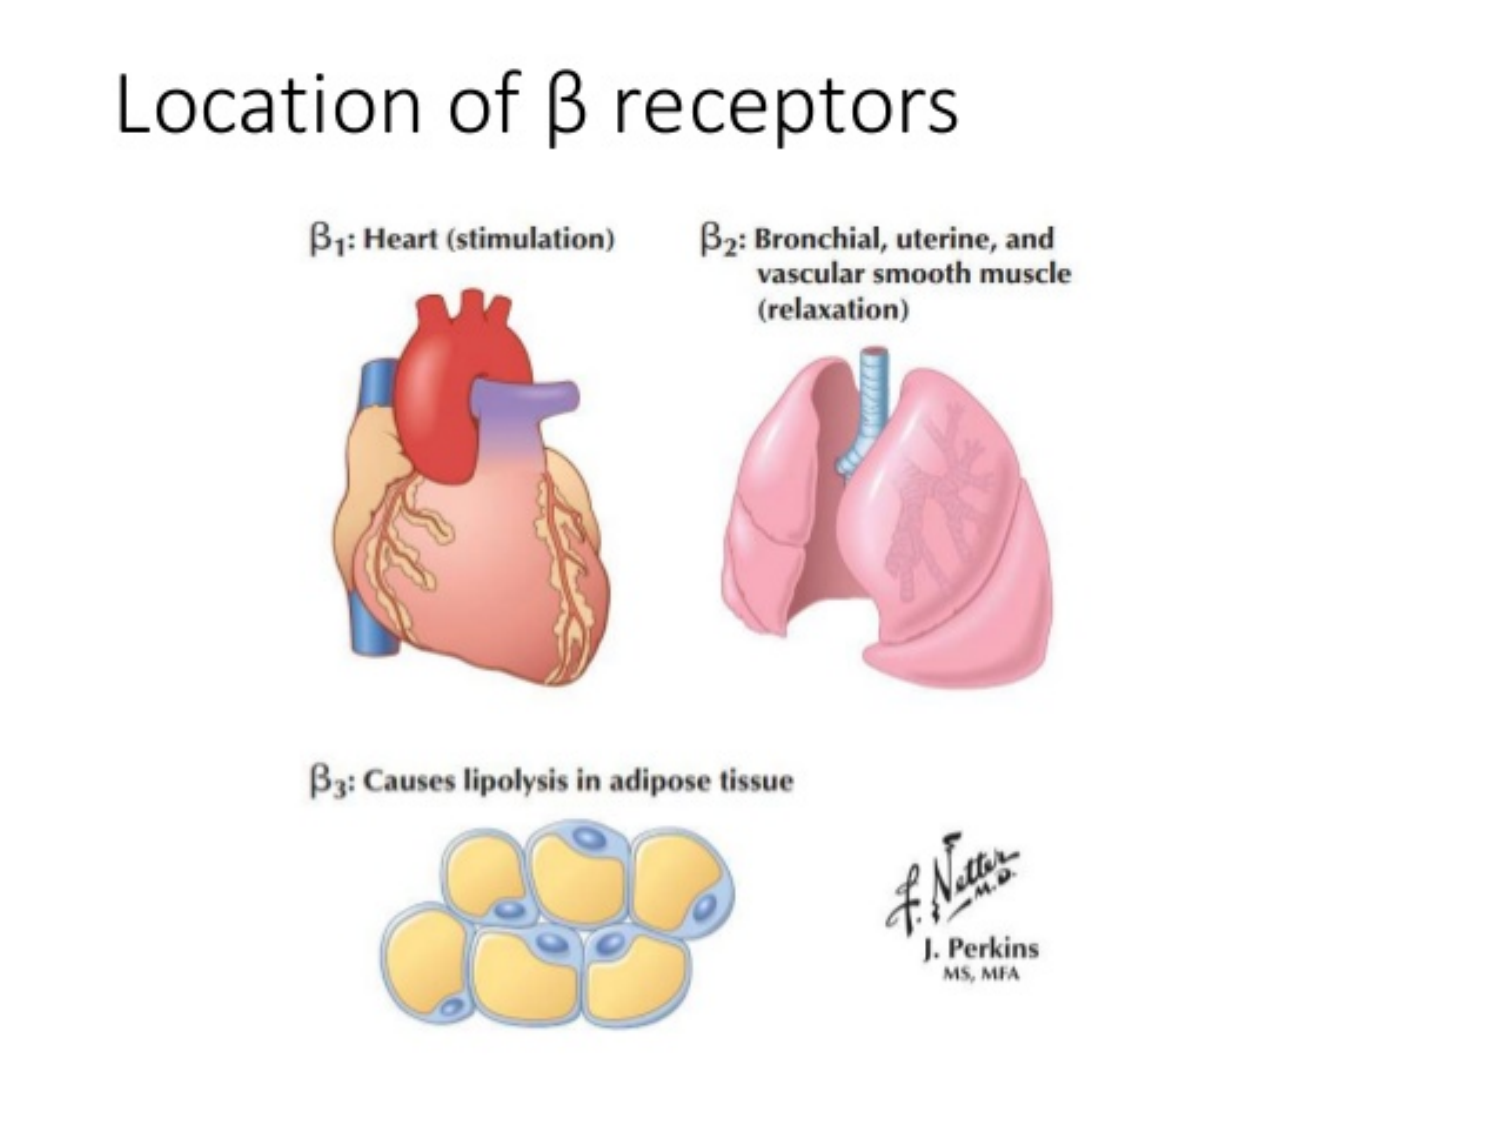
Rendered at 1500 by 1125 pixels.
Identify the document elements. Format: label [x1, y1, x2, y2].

list [0, 0, 1500, 1125]
